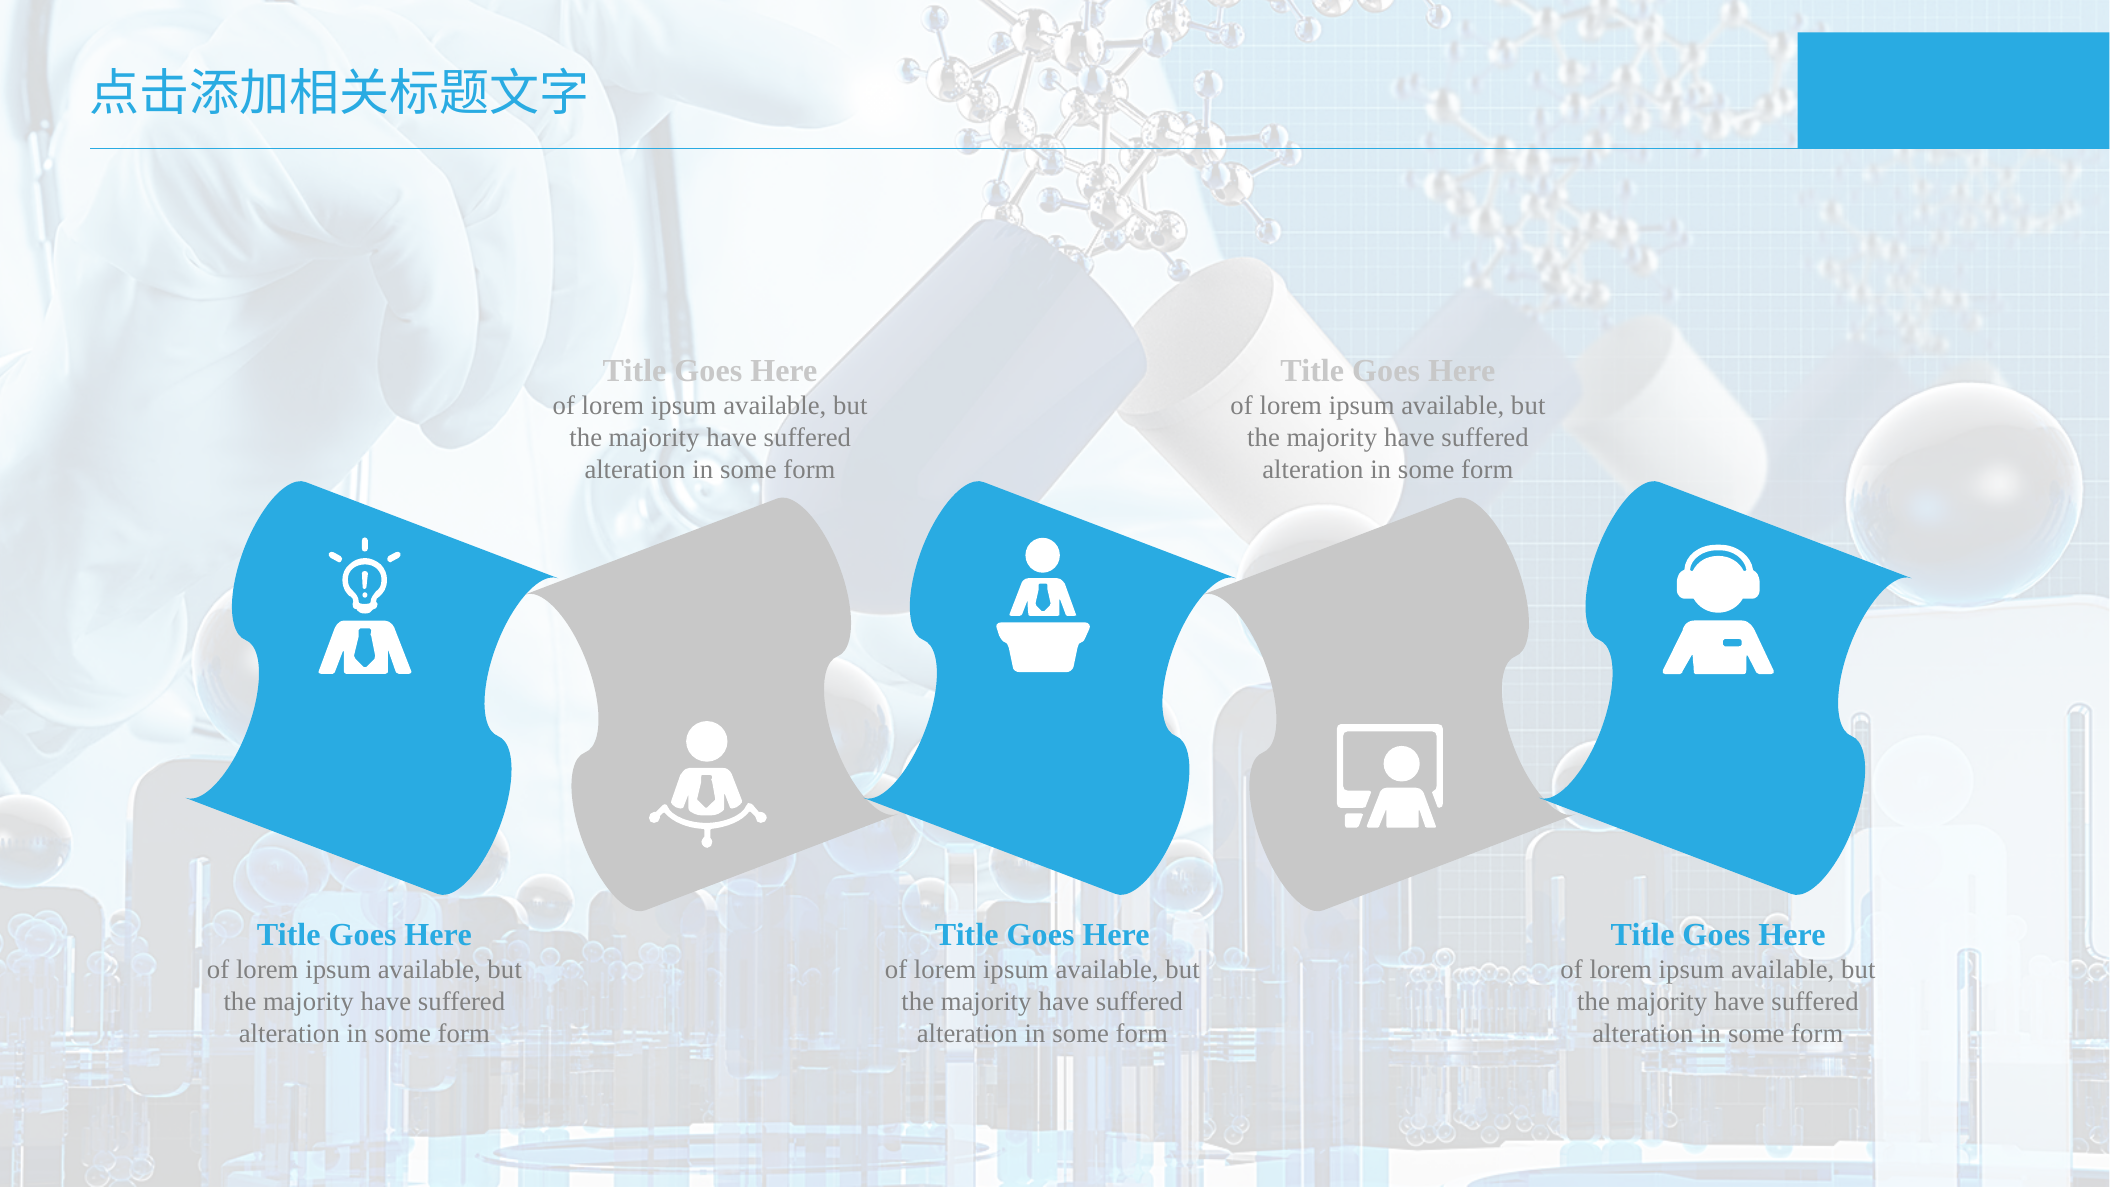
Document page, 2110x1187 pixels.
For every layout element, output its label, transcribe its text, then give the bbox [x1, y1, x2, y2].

text_box [862, 480, 1237, 896]
text_box [1538, 480, 1913, 896]
text_box 点击添加相关标题文字 [89, 60, 618, 121]
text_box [995, 537, 1091, 673]
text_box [648, 721, 767, 848]
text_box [317, 537, 412, 674]
text_box Title Goes Here of lorem ipsum available, but the majority have suffered alteration in some form [203, 912, 526, 1048]
text_box Title Goes Here of lorem ipsum available, but the majority have suffered alteration in some form [1227, 349, 1550, 485]
text_box Title Goes Here of lorem ipsum available, but the majority have suffered alteration in some form [881, 912, 1204, 1048]
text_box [1336, 724, 1443, 828]
text_box [1202, 496, 1576, 913]
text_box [1661, 544, 1775, 675]
text_box [524, 496, 899, 913]
text_box Title Goes Here of lorem ipsum available, but the majority have suffered alteration in some form [549, 349, 872, 485]
text_box [184, 480, 559, 896]
text_box [1797, 31, 2110, 148]
text_box Title Goes Here of lorem ipsum available, but the majority have suffered alteration in some form [1557, 912, 1880, 1048]
